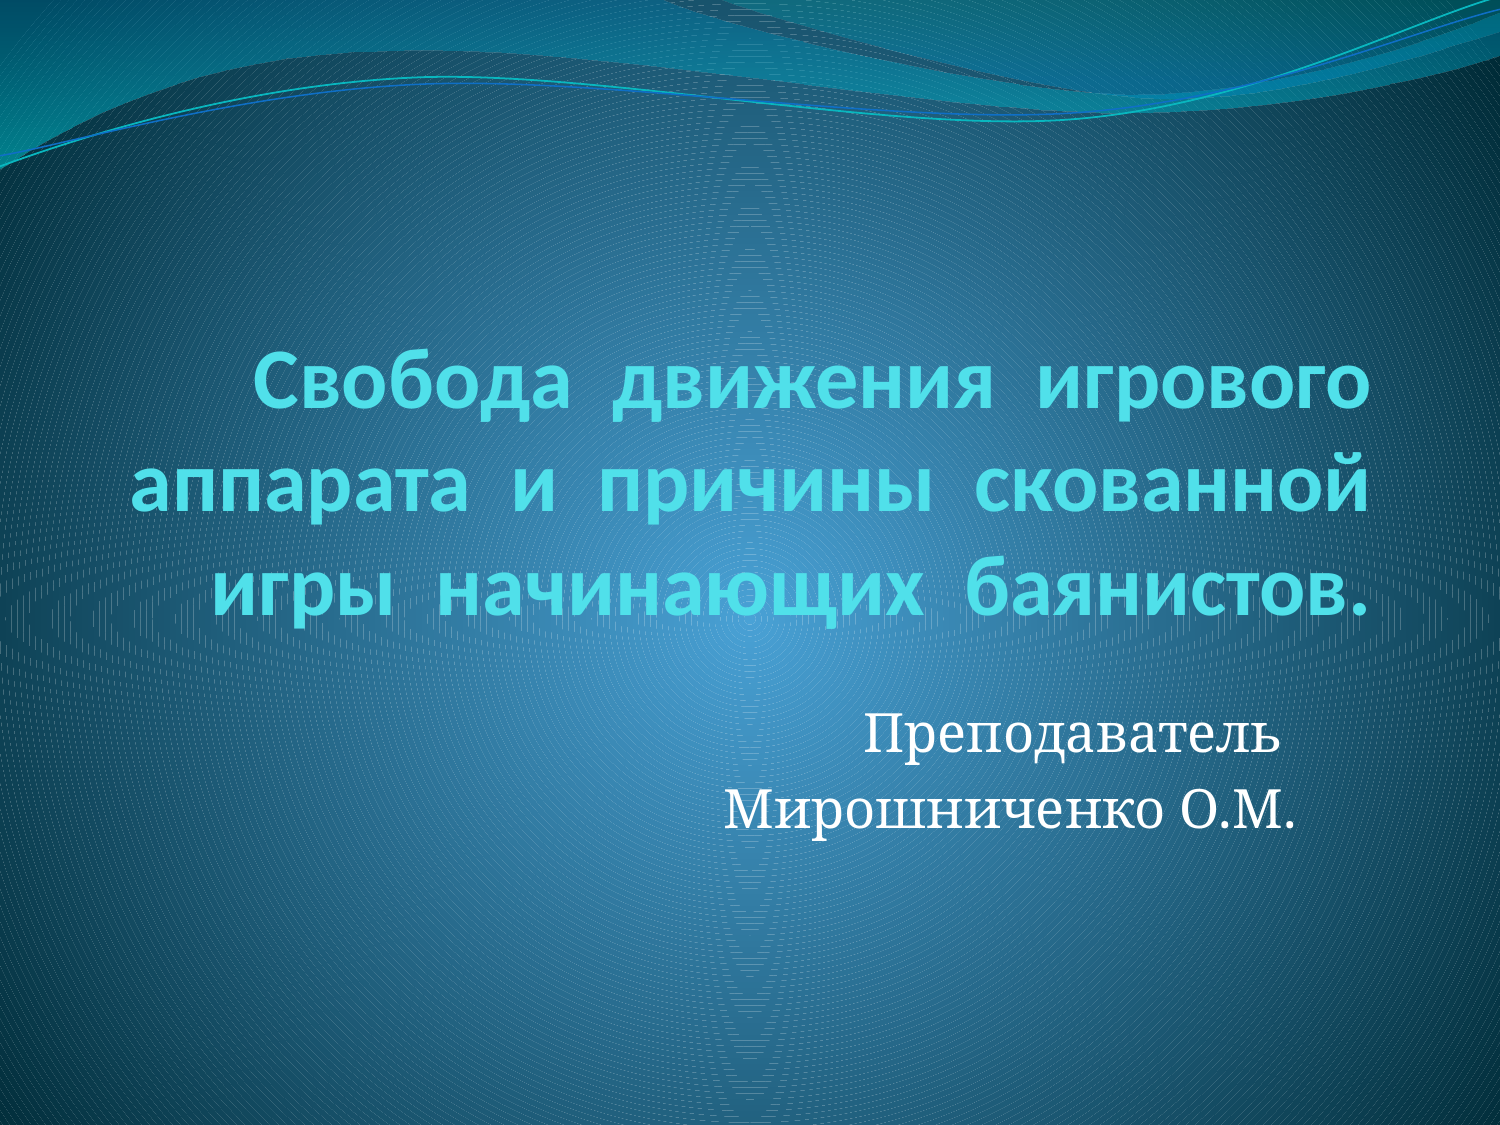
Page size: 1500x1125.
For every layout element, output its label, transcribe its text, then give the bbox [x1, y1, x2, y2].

title Cвобода движения игрового аппарата и причины скованной игры начинающих баянистов. [112, 316, 1395, 633]
subtitle Преподаватель Мирошниченко О.М. [257, 691, 1308, 979]
